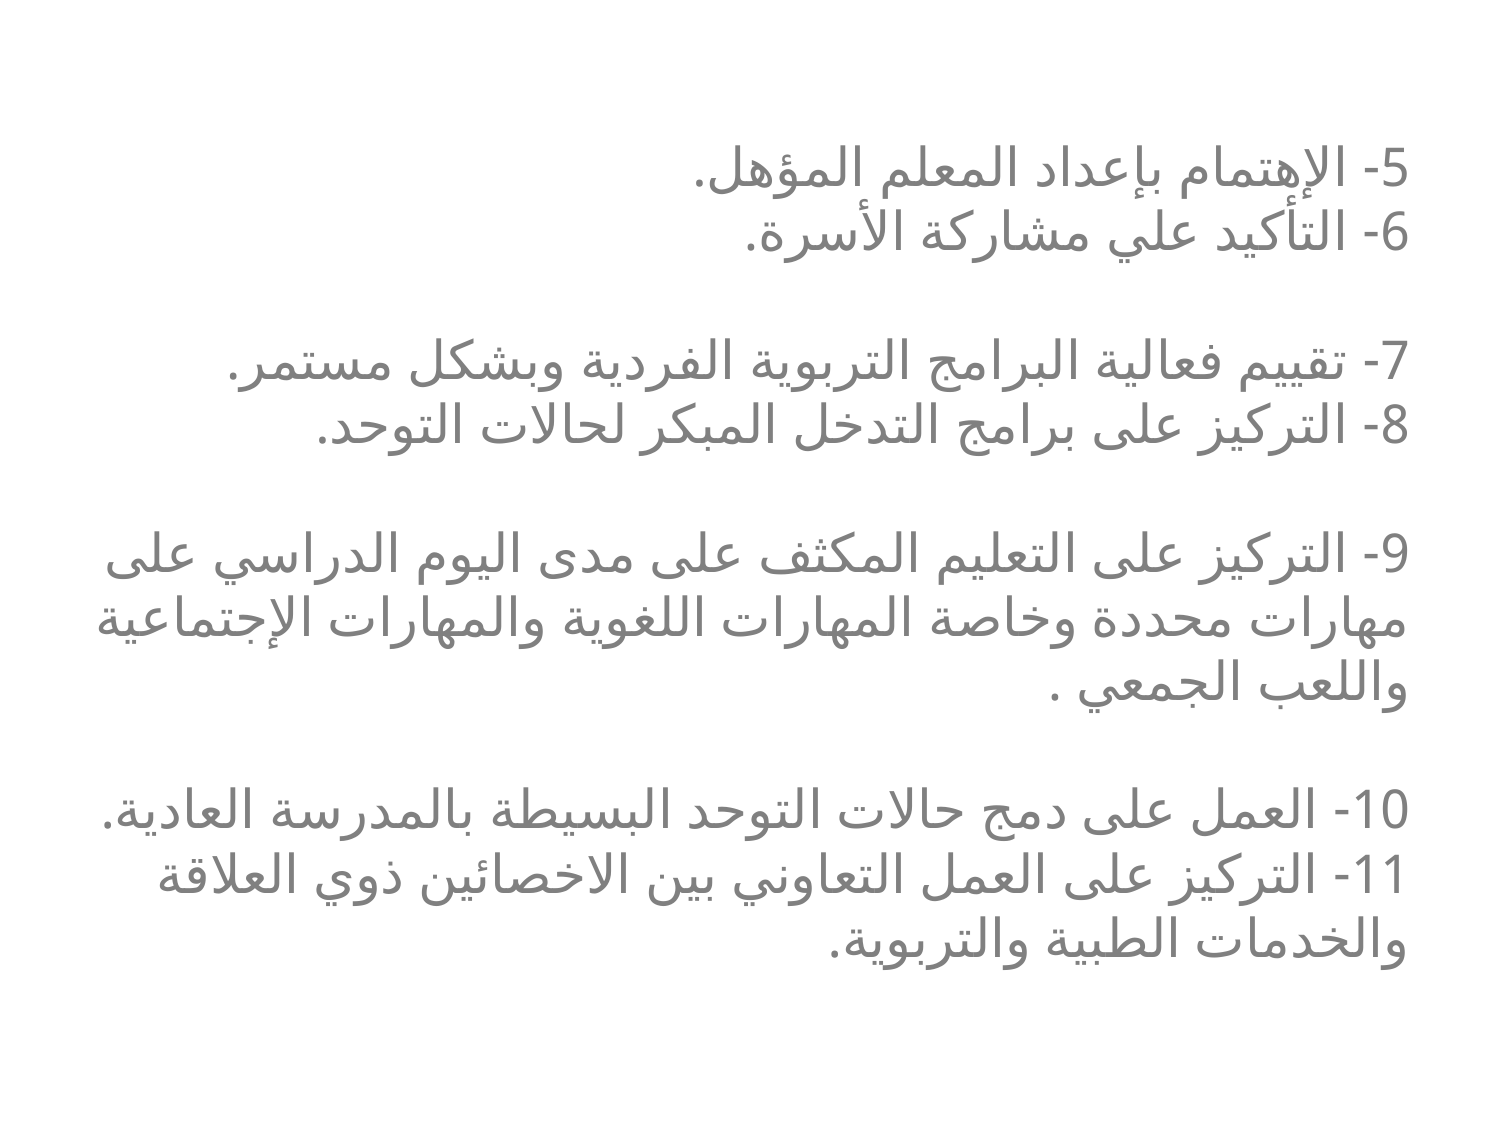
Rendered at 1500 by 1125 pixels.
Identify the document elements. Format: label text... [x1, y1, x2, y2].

list 5- الإهتمام بإعداد المعلم المؤهل. 6- التأكيد علي مشاركة الأسرة. 7- تقييم فعالية البرامج التربوية الفردية وبشكل مستمر. 8- التركيز على برامج التدخل المبكر لحالات التوحد. 9- التركيز على التعليم المكثف على مدى اليوم الدراسي على مهارات محددة وخاصة المهارات اللغوية والمهارات الإجتماعية واللعب الجمعي . 10- العمل على دمج حالات التوحد البسيطة بالمدرسة العادية. 11- التركيز على العمل التعاوني بين الاخصائين ذوي العلاقة والخدمات الطبية والتربوية. [75, 125, 1425, 1005]
